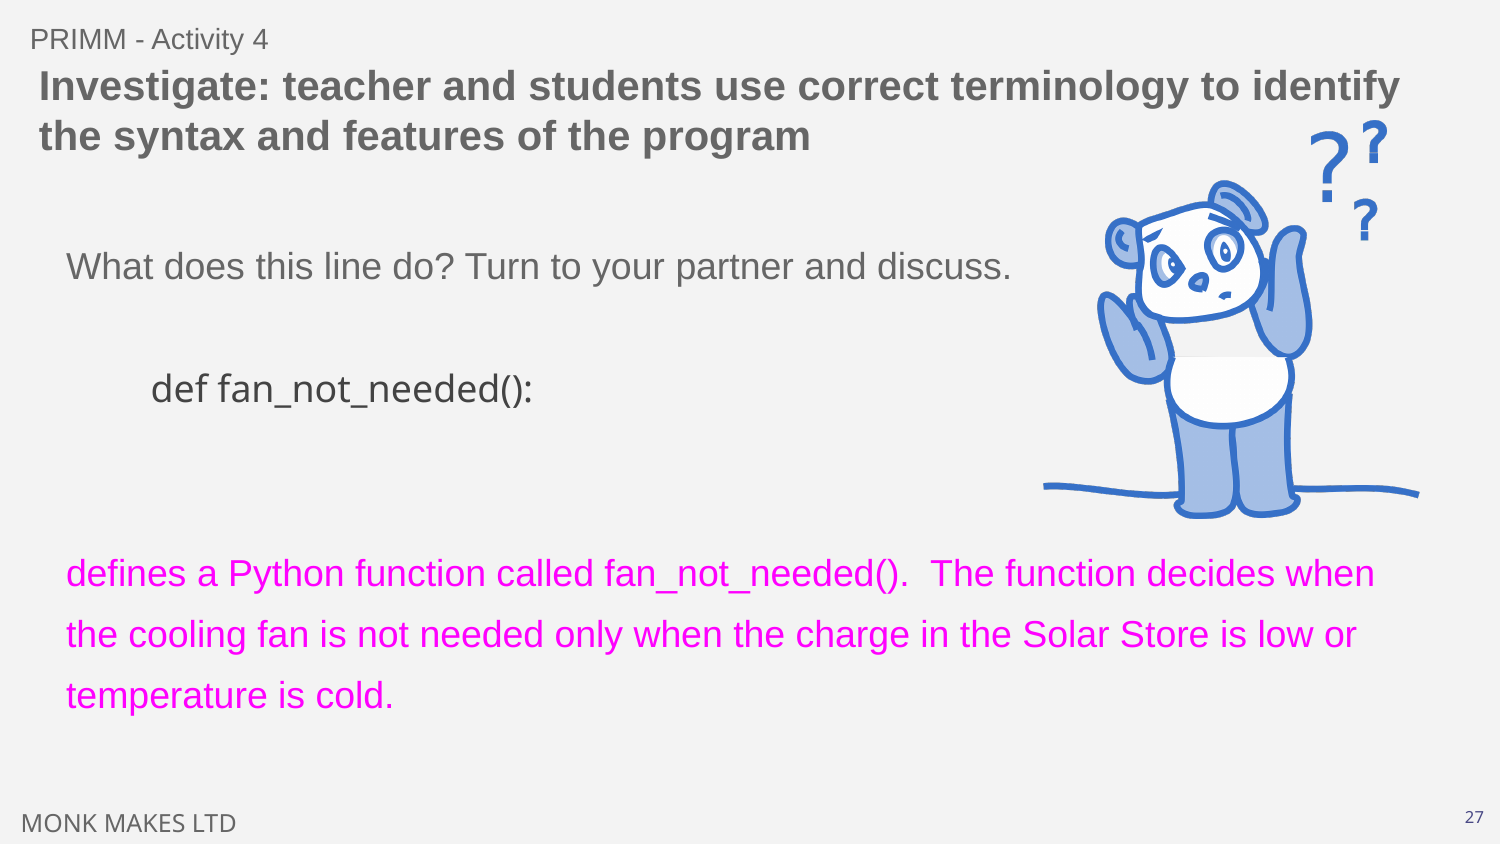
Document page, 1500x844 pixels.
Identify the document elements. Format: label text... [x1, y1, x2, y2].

picture [1039, 120, 1423, 520]
slide_number ‹#› [1448, 792, 1500, 844]
text_box What does this line do? Turn to your partner and discuss. def fan_not_needed(): defines a Python function called fan_not_needed(). The function decides when the cooling fan is not needed only when the charge in the Solar Store is low or temperature is cold. [50, 211, 1398, 793]
subtitle PRIMM - Activity 4 [14, 0, 1500, 52]
title Investigate: teacher and students use correct terminology to identify the syntax and features of the program [24, 52, 1422, 167]
